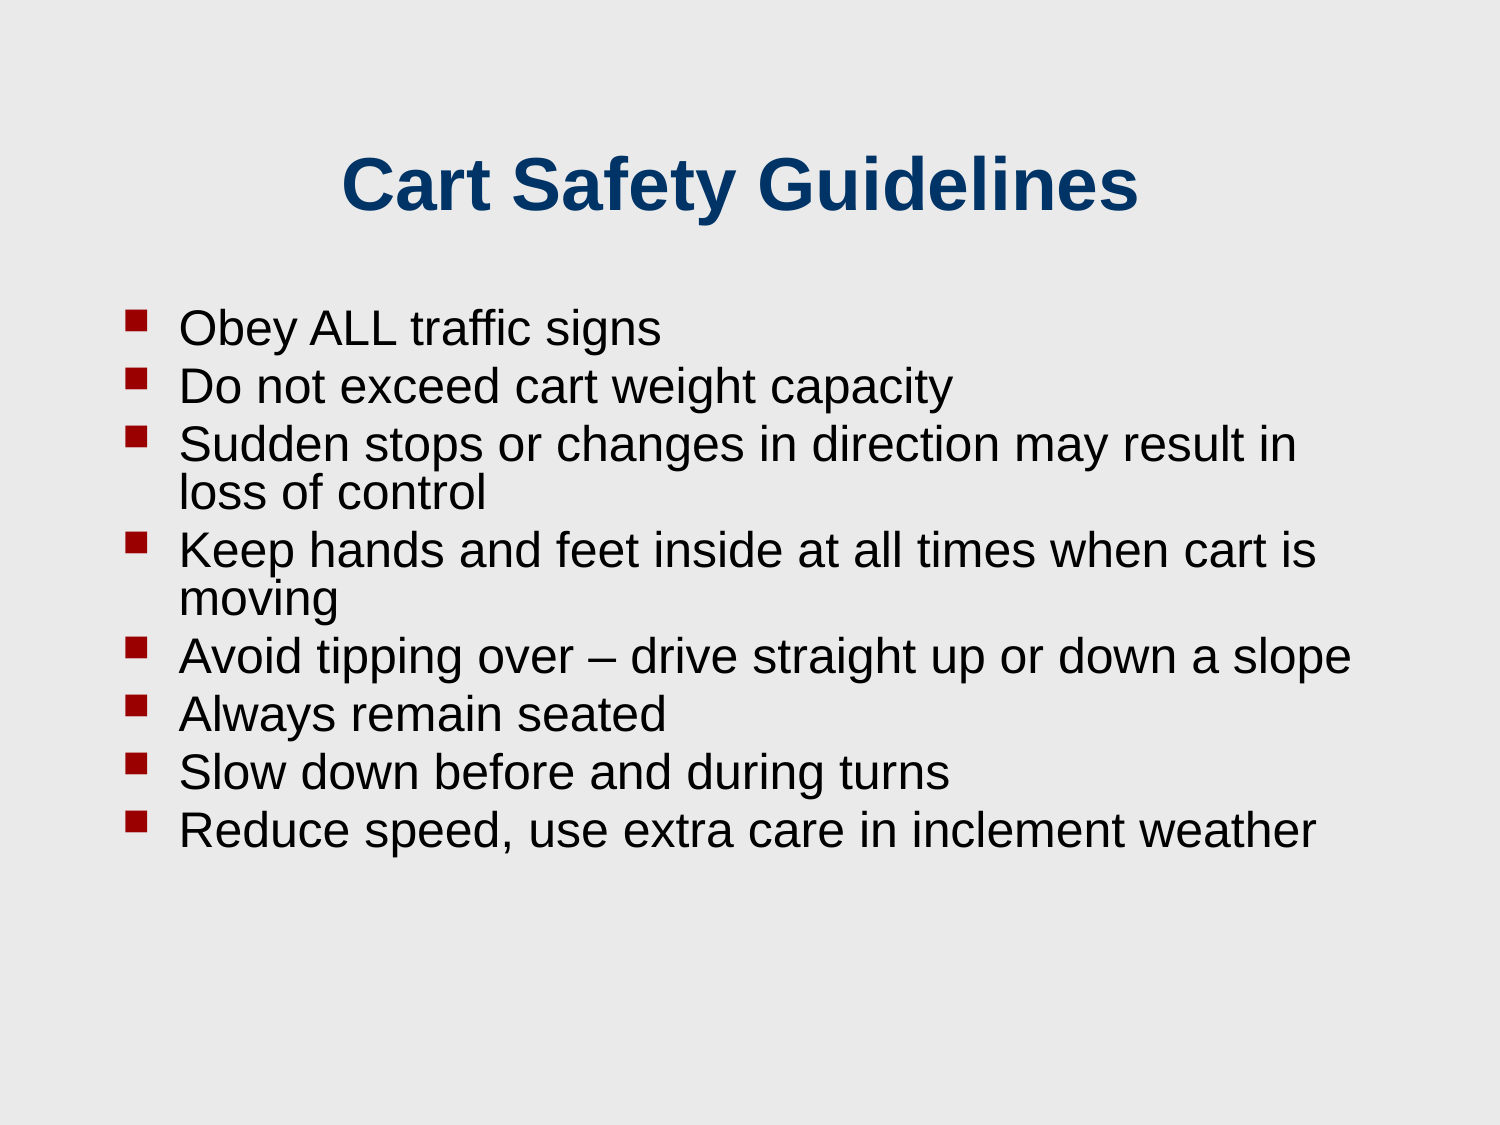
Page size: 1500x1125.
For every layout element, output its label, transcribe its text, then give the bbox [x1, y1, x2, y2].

list Obey ALL traffic signs Do not exceed cart weight capacity Sudden stops or changes in direction may result in loss of control Keep hands and feet inside at all times when cart is moving Avoid tipping over – drive straight up or down a slope Always remain seated Slow down before and during turns Reduce speed, use extra care in inclement weather [107, 299, 1393, 1038]
title Cart Safety Guidelines [0, 126, 1483, 234]
